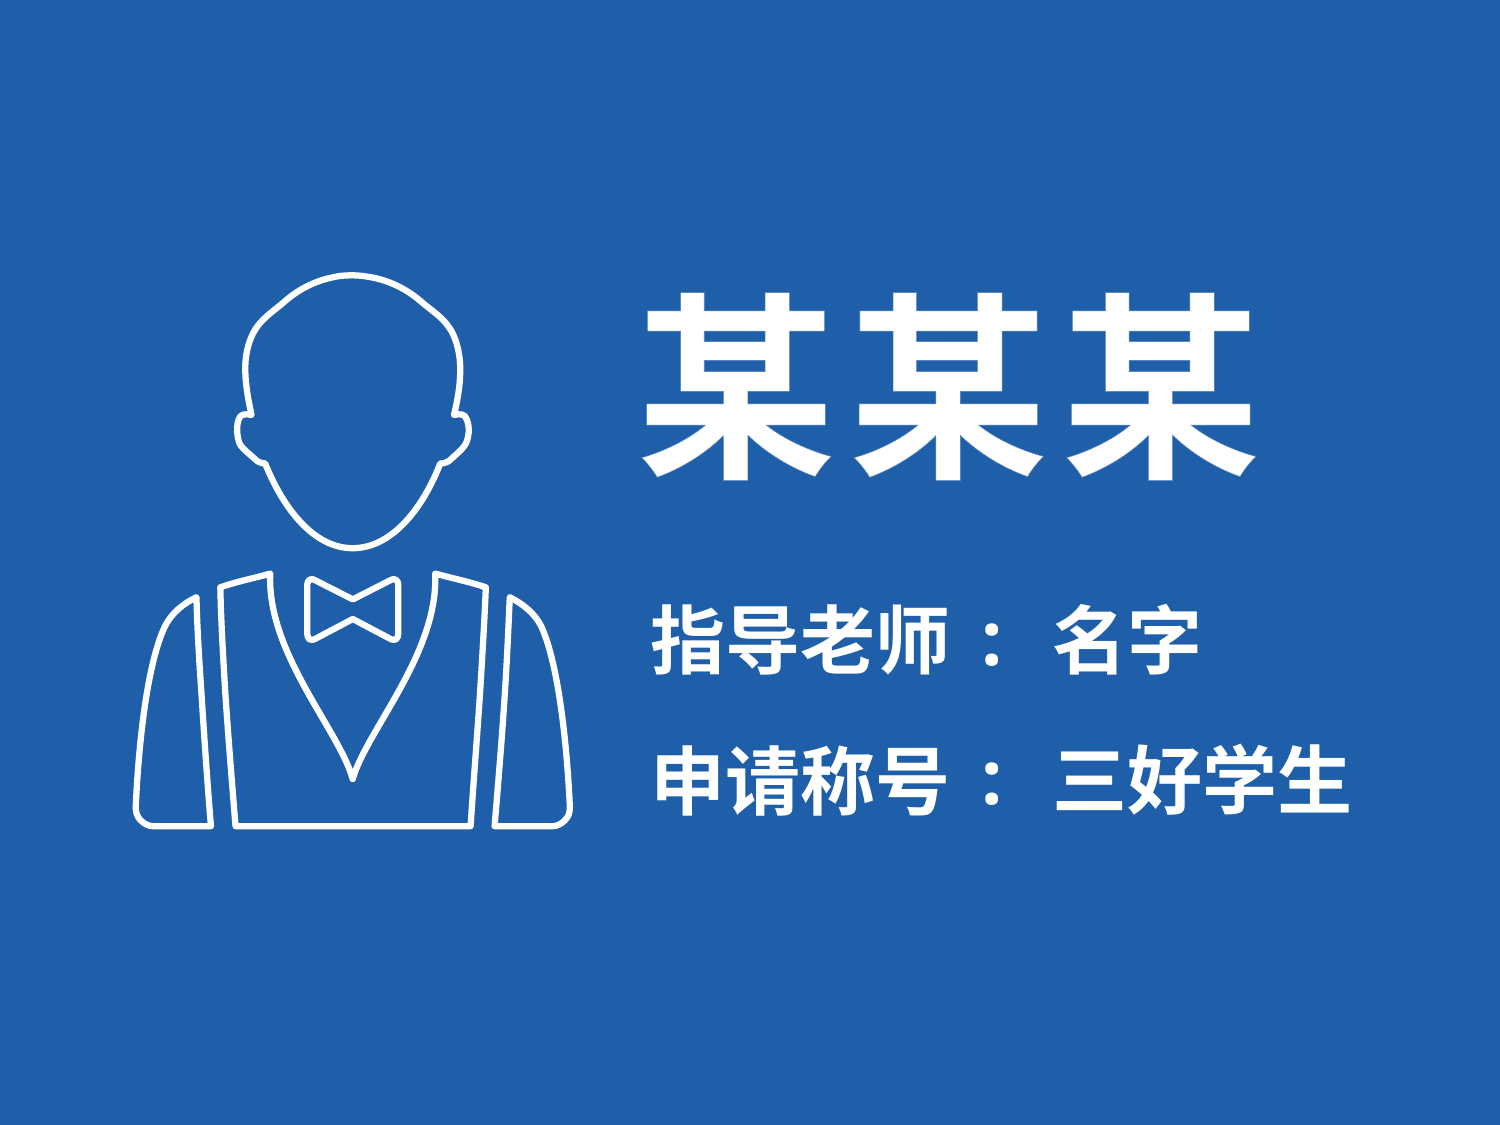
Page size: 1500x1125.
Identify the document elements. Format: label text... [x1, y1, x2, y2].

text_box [135, 275, 571, 827]
text_box 某某某 [621, 255, 1397, 511]
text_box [635, 583, 1369, 834]
